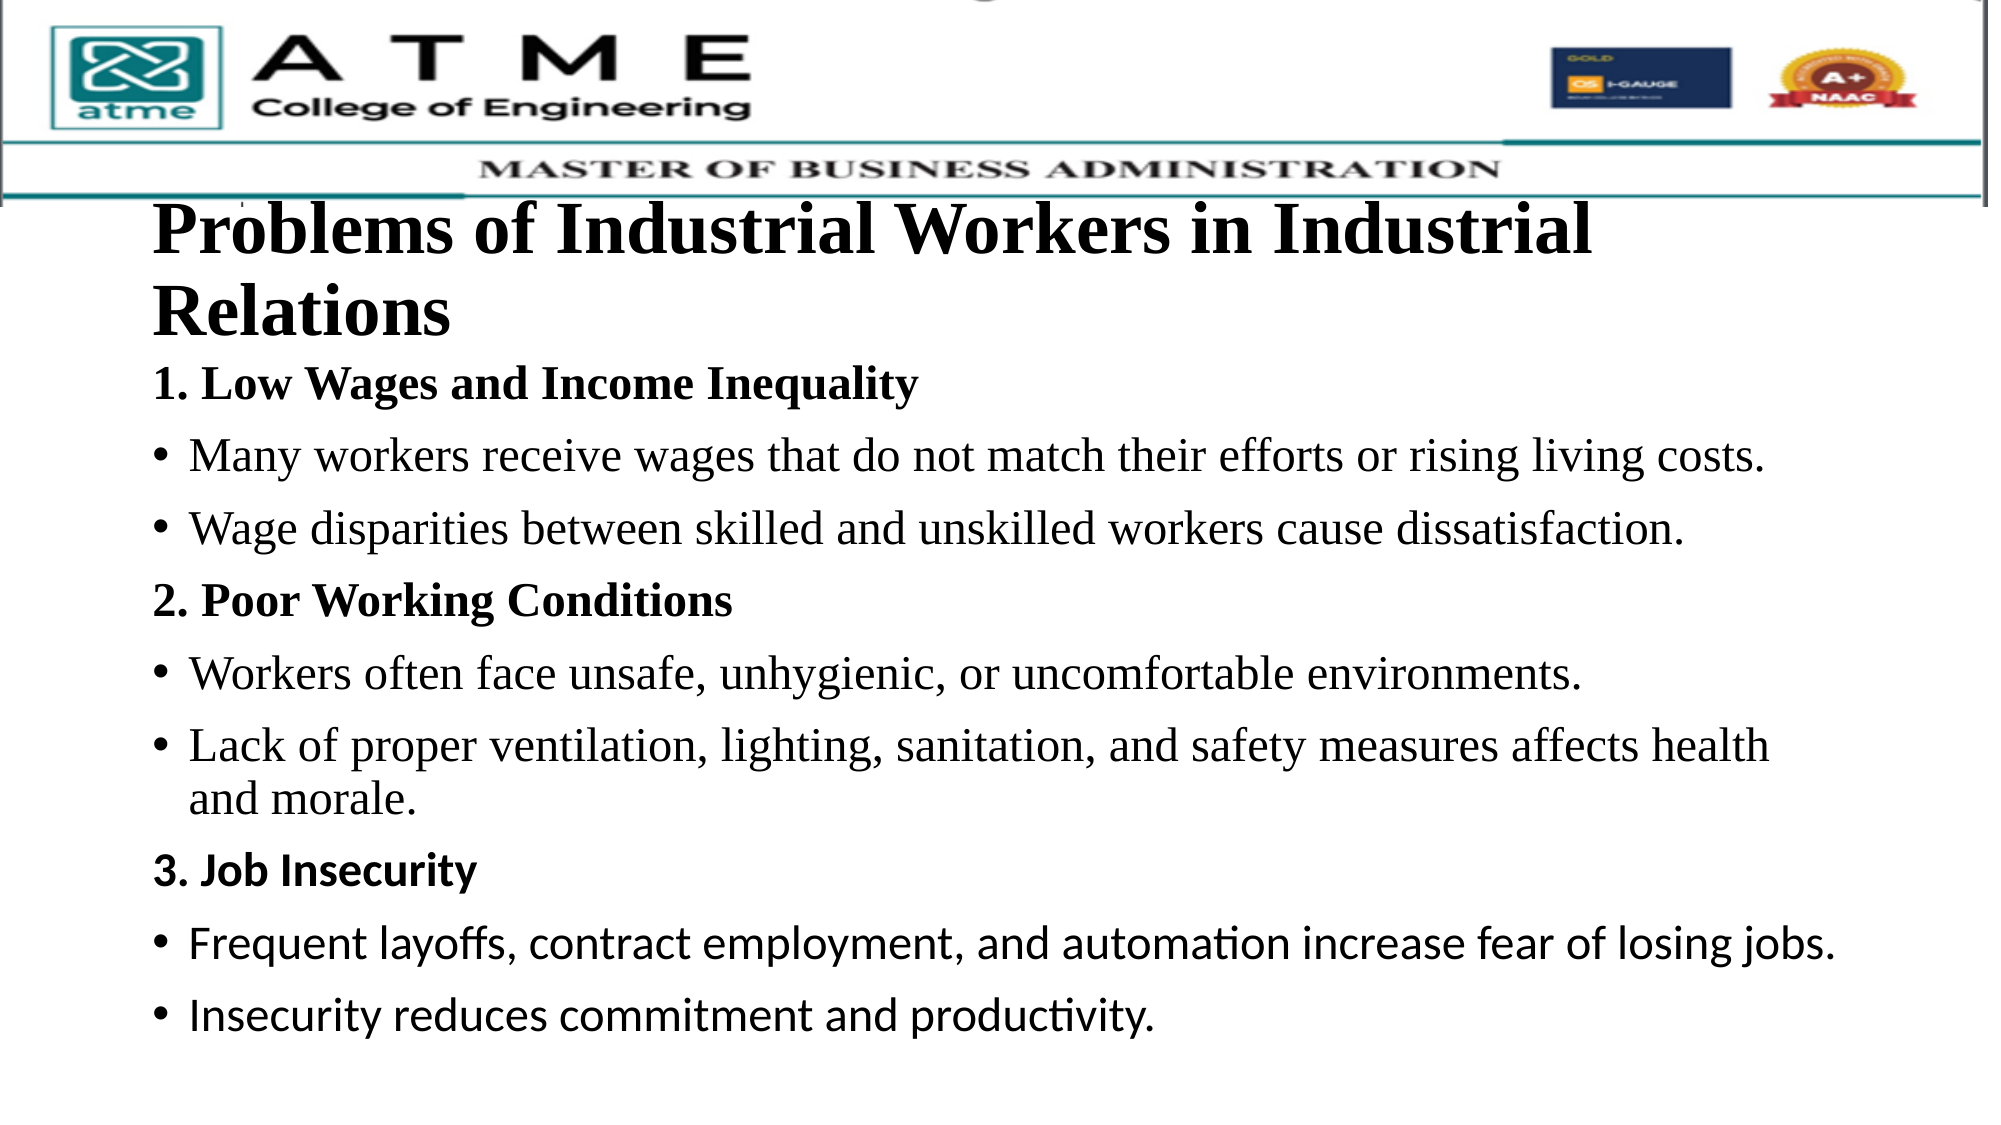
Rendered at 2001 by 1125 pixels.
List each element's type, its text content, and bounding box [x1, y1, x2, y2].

picture [0, 0, 1988, 207]
title Problems of Industrial Workers in Industrial Relations [137, 161, 1863, 350]
list 1. Low Wages and Income Inequality Many workers receive wages that do not match their efforts or rising living costs. Wage disparities between skilled and unskilled workers cause dissatisfaction. 2. Poor Working Conditions Workers often face unsafe, unhygienic, or uncomfortable environments. Lack of proper ventilation, lighting, sanitation, and safety measures affects health and morale. 3. Job Insecurity Frequent layoffs, contract employment, and automation increase fear of losing jobs. Insecurity reduces commitment and productivity. [137, 350, 1863, 1063]
